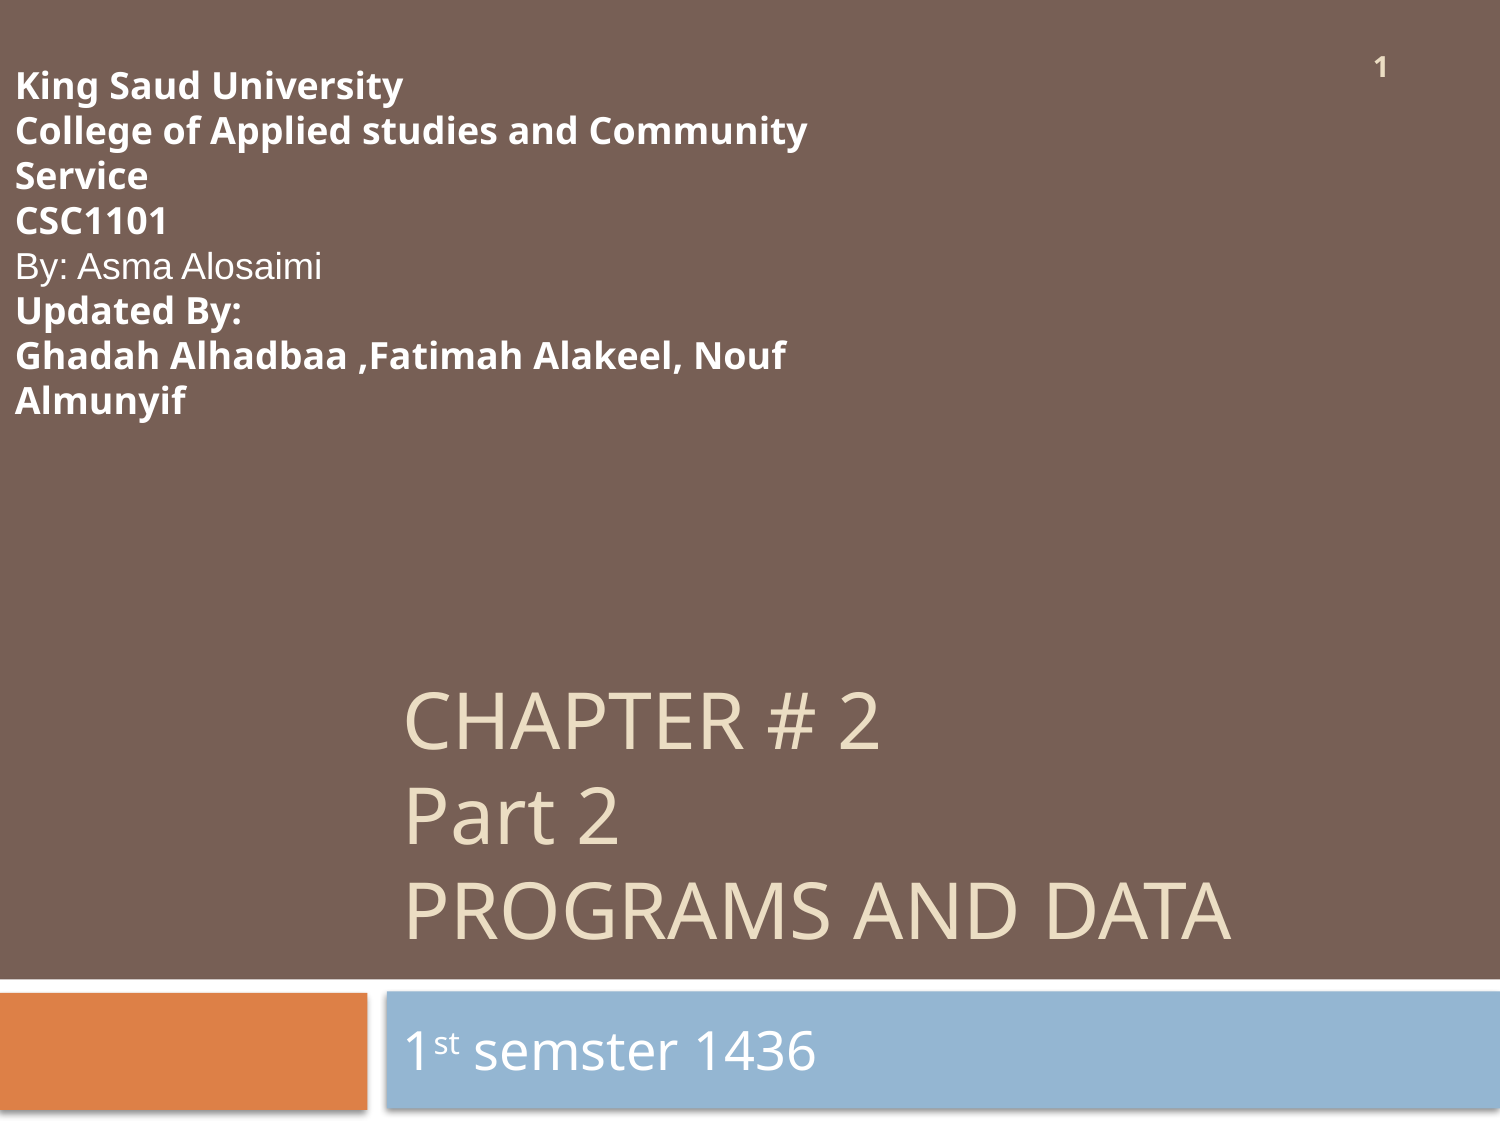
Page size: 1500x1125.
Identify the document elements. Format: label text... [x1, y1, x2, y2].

text_box King Saud University College of Applied studies and Community Service CSC1101 By: Asma Alosaimi Updated By: Ghadah Alhadbaa ,Fatimah Alakeel, Nouf Almunyif [0, 54, 939, 430]
title Chapter # 2 Part 2 Programs And data [387, 662, 1451, 963]
subtitle 1st semster 1436 [387, 992, 1488, 1106]
slide_number 1 [1312, 37, 1450, 100]
